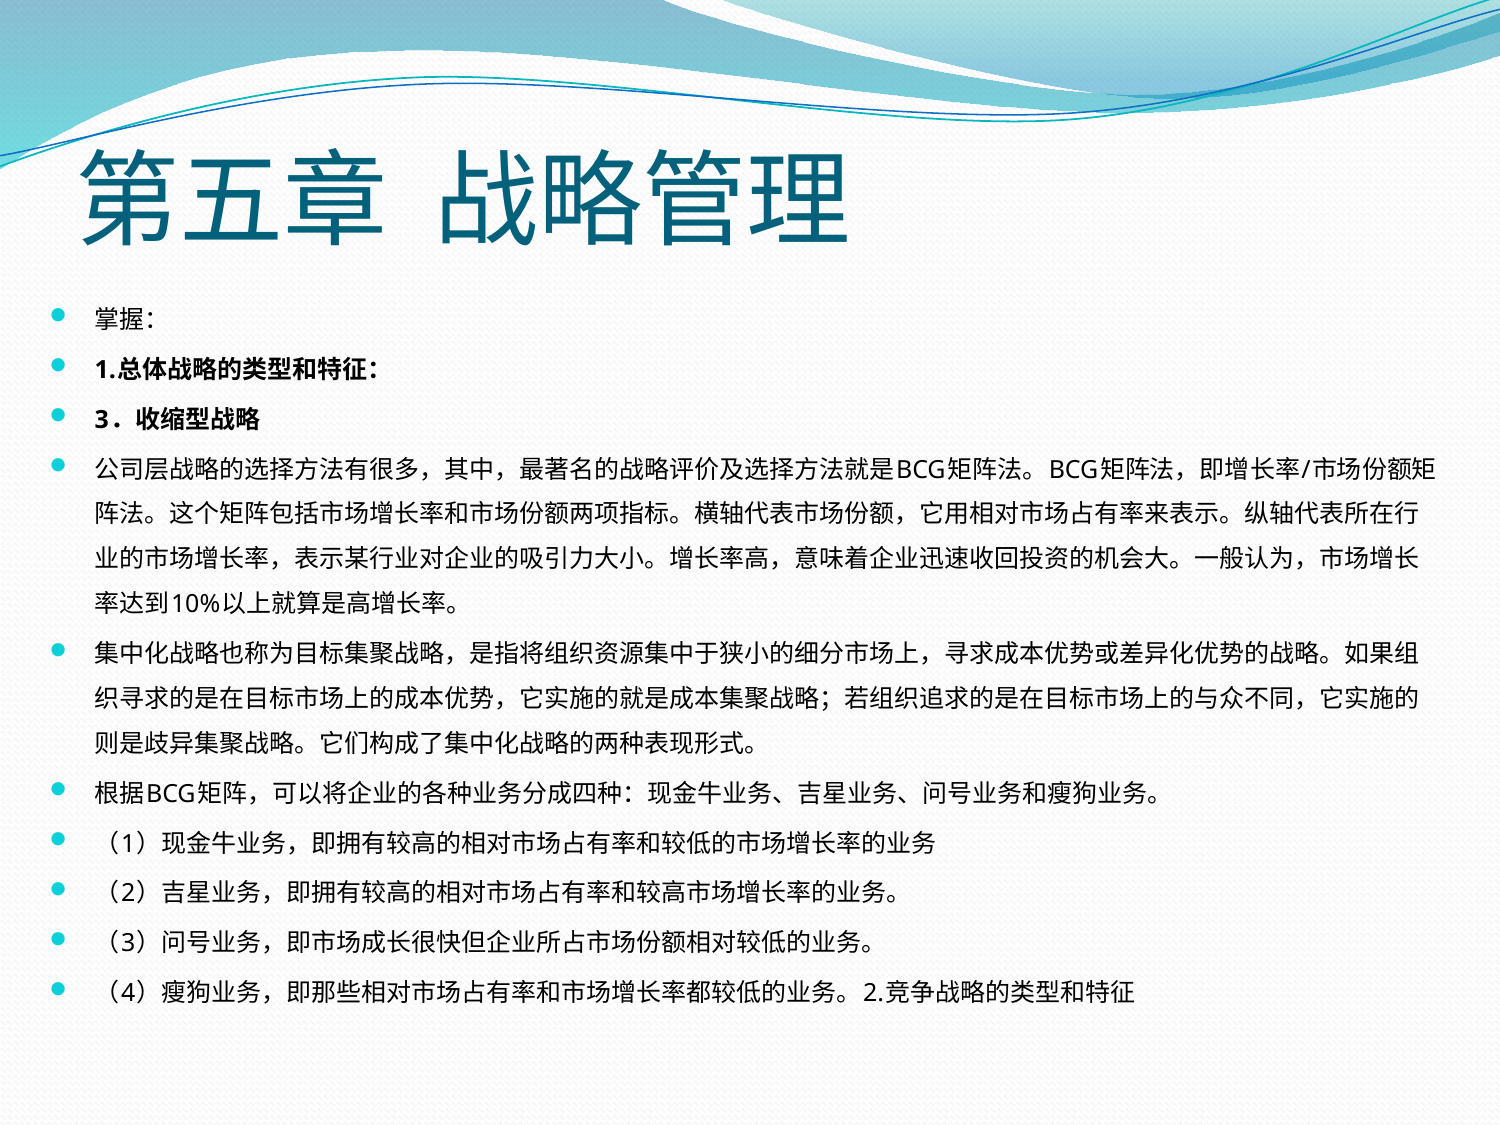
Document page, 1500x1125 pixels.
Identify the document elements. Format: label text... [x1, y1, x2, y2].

list 掌握： 1.总体战略的类型和特征： 3．收缩型战略 公司层战略的选择方法有很多，其中，最著名的战略评价及选择方法就是BCG矩阵法。BCG矩阵法，即增长率/市场份额矩阵法。这个矩阵包括市场增长率和市场份额两项指标。横轴代表市场份额，它用相对市场占有率来表示。纵轴代表所在行业的市场增长率，表示某行业对企业的吸引力大小。增长率高，意味着企业迅速收回投资的机会大。一般认为，市场增长率达到10%以上就算是高增长率。 集中化战略也称为目标集聚战略，是指将组织资源集中于狭小的细分市场上，寻求成本优势或差异化优势的战略。如果组织寻求的是在目标市场上的成本优势，它实施的就是成本集聚战略；若组织追求的是在目标市场上的与众不同，它实施的则是歧异集聚战略。它们构成了集中化战略的两种表现形式。 根据BCG矩阵，可以将企业的各种业务分成四种：现金牛业务、吉星业务、问号业务和瘦狗业务。 （1）现金牛业务，即拥有较高的相对市场占有率和较低的市场增长率的业务 （2）吉星业务，即拥有较高的相对市场占有率和较高市场增长率的业务。 （3）问号业务，即市场成长很快但企业所占市场份额相对较低的业务。 （4）瘦狗业务，即那些相对市场占有率和市场增长率都较低的业务。2.竞争战略的类型和特征 [34, 281, 1454, 1038]
title 第五章 战略管理 [75, 70, 1425, 258]
